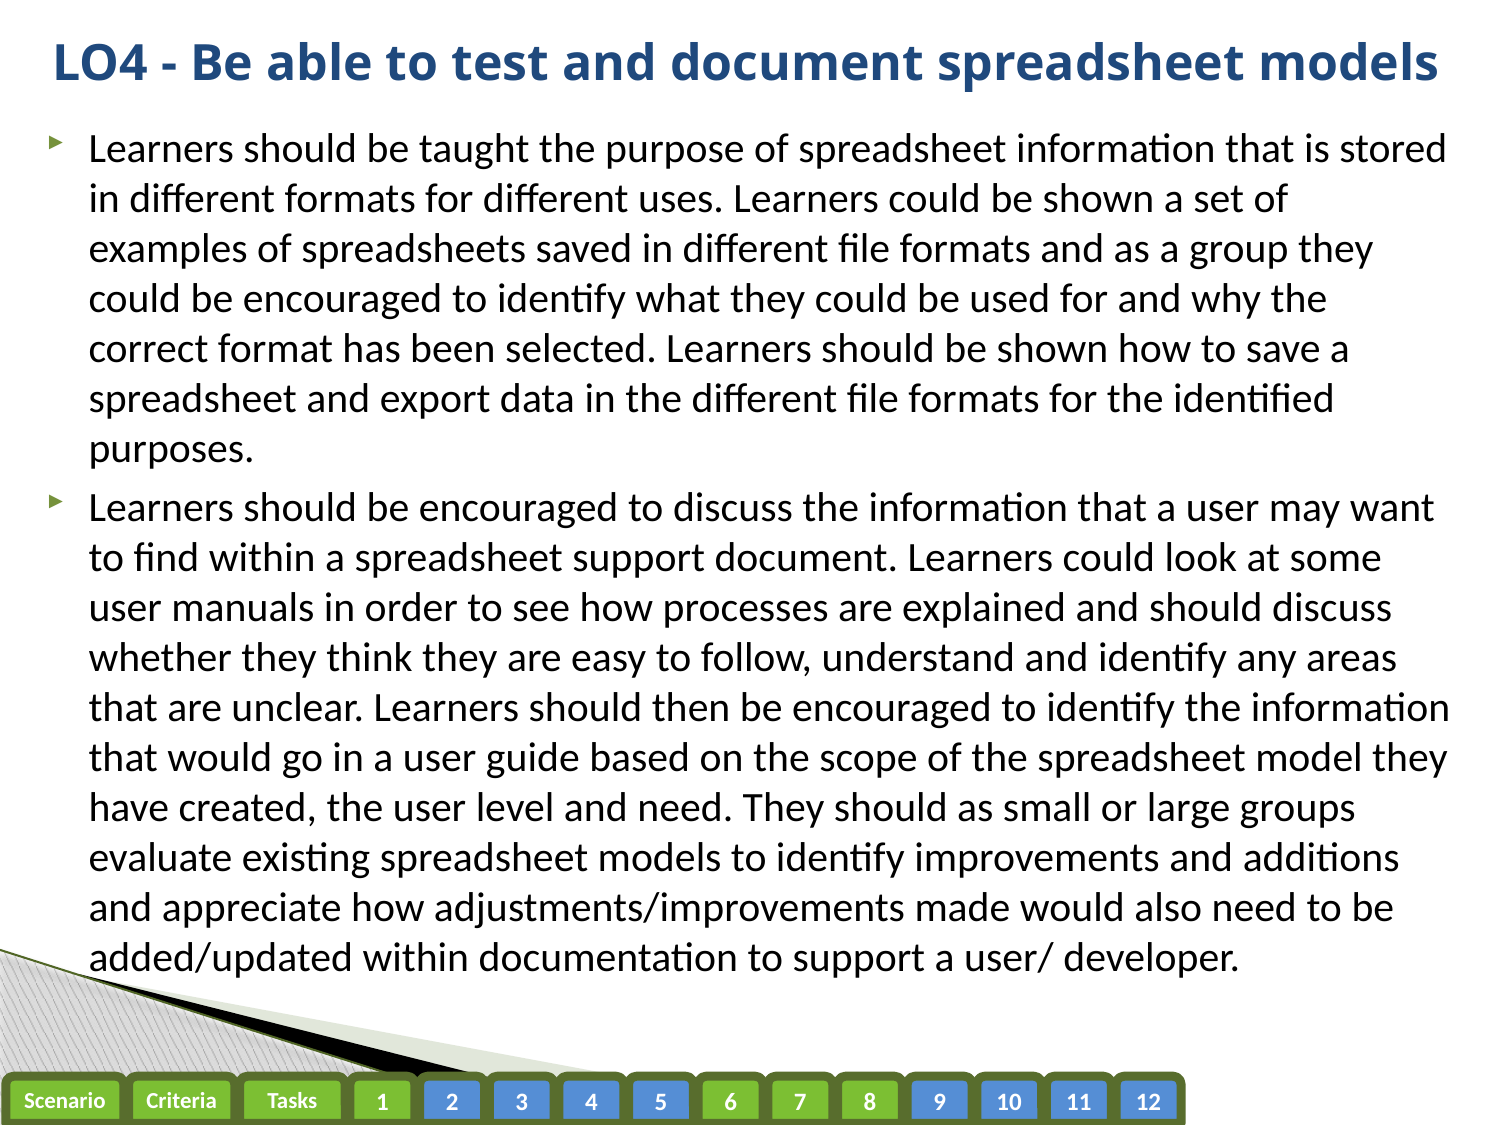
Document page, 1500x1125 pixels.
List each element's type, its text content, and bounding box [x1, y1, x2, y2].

list Learners should be taught the purpose of spreadsheet information that is stored in different formats for different uses. Learners could be shown a set of examples of spreadsheets saved in different file formats and as a group they could be encouraged to identify what they could be used for and why the correct format has been selected. Learners should be shown how to save a spreadsheet and export data in the different file formats for the identified purposes. Learners should be encouraged to discuss the information that a user may want to find within a spreadsheet support document. Learners could look at some user manuals in order to see how processes are explained and should discuss whether they think they are easy to follow, understand and identify any areas that are unclear. Learners should then be encouraged to identify the information that would go in a user guide based on the scope of the spreadsheet model they have created, the user level and need. They should as small or large groups evaluate existing spreadsheet models to identify improvements and additions and appreciate how adjustments/improvements made would also need to be added/updated within documentation to support a user/ developer. [29, 113, 1471, 1059]
title LO4 - Be able to test and document spreadsheet models [37, 19, 1471, 102]
